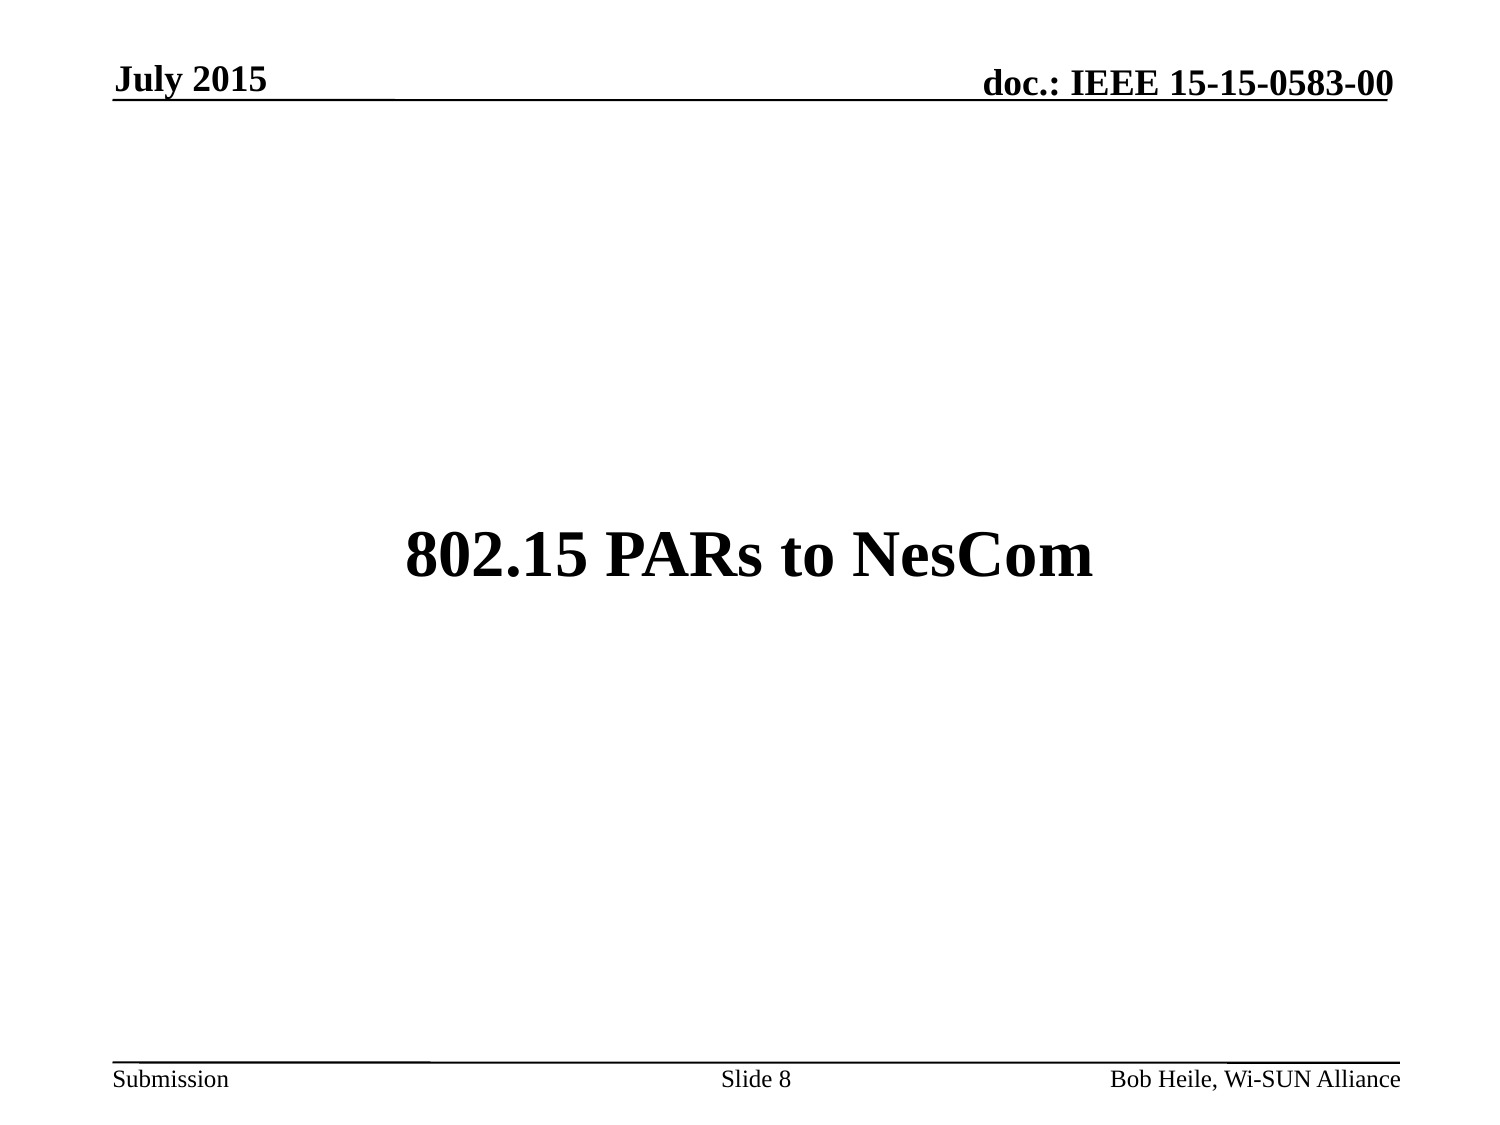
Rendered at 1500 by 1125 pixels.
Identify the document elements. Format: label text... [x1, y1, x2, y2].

slide_number Slide 8 [712, 1061, 800, 1123]
footer Bob Heile, Wi-SUN Alliance [878, 1061, 1402, 1093]
title 802.15 PARs to NesCom [112, 462, 1388, 638]
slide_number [114, 54, 423, 100]
